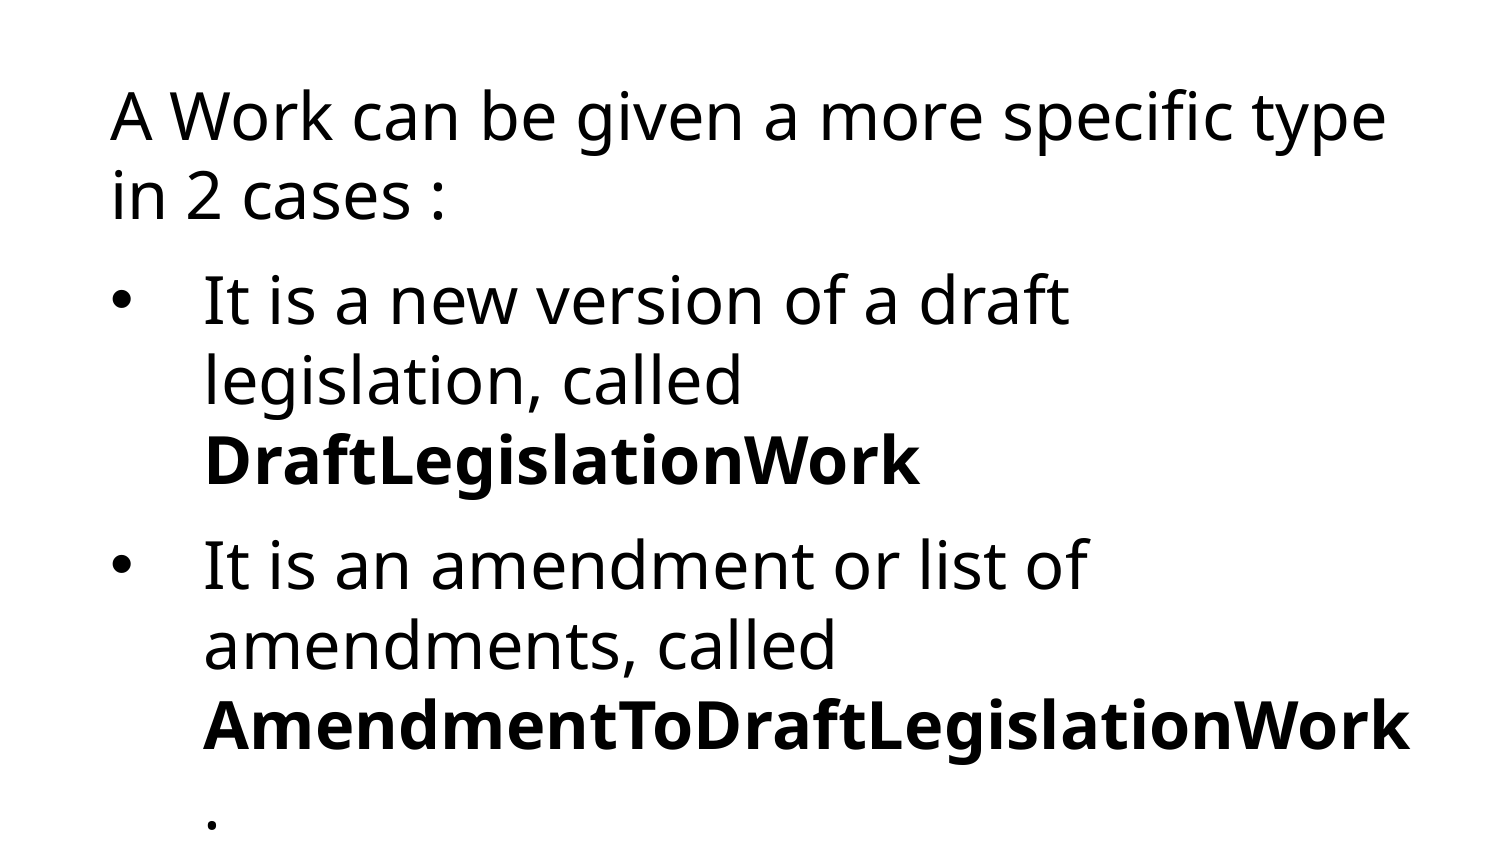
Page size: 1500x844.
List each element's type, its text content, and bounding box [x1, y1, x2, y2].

text_box A Work can be given a more specific type in 2 cases : It is a new version of a draft legislation, called DraftLegislationWork It is an amendment or list of amendments, called AmendmentToDraftLegislationWork. [95, 65, 1442, 844]
